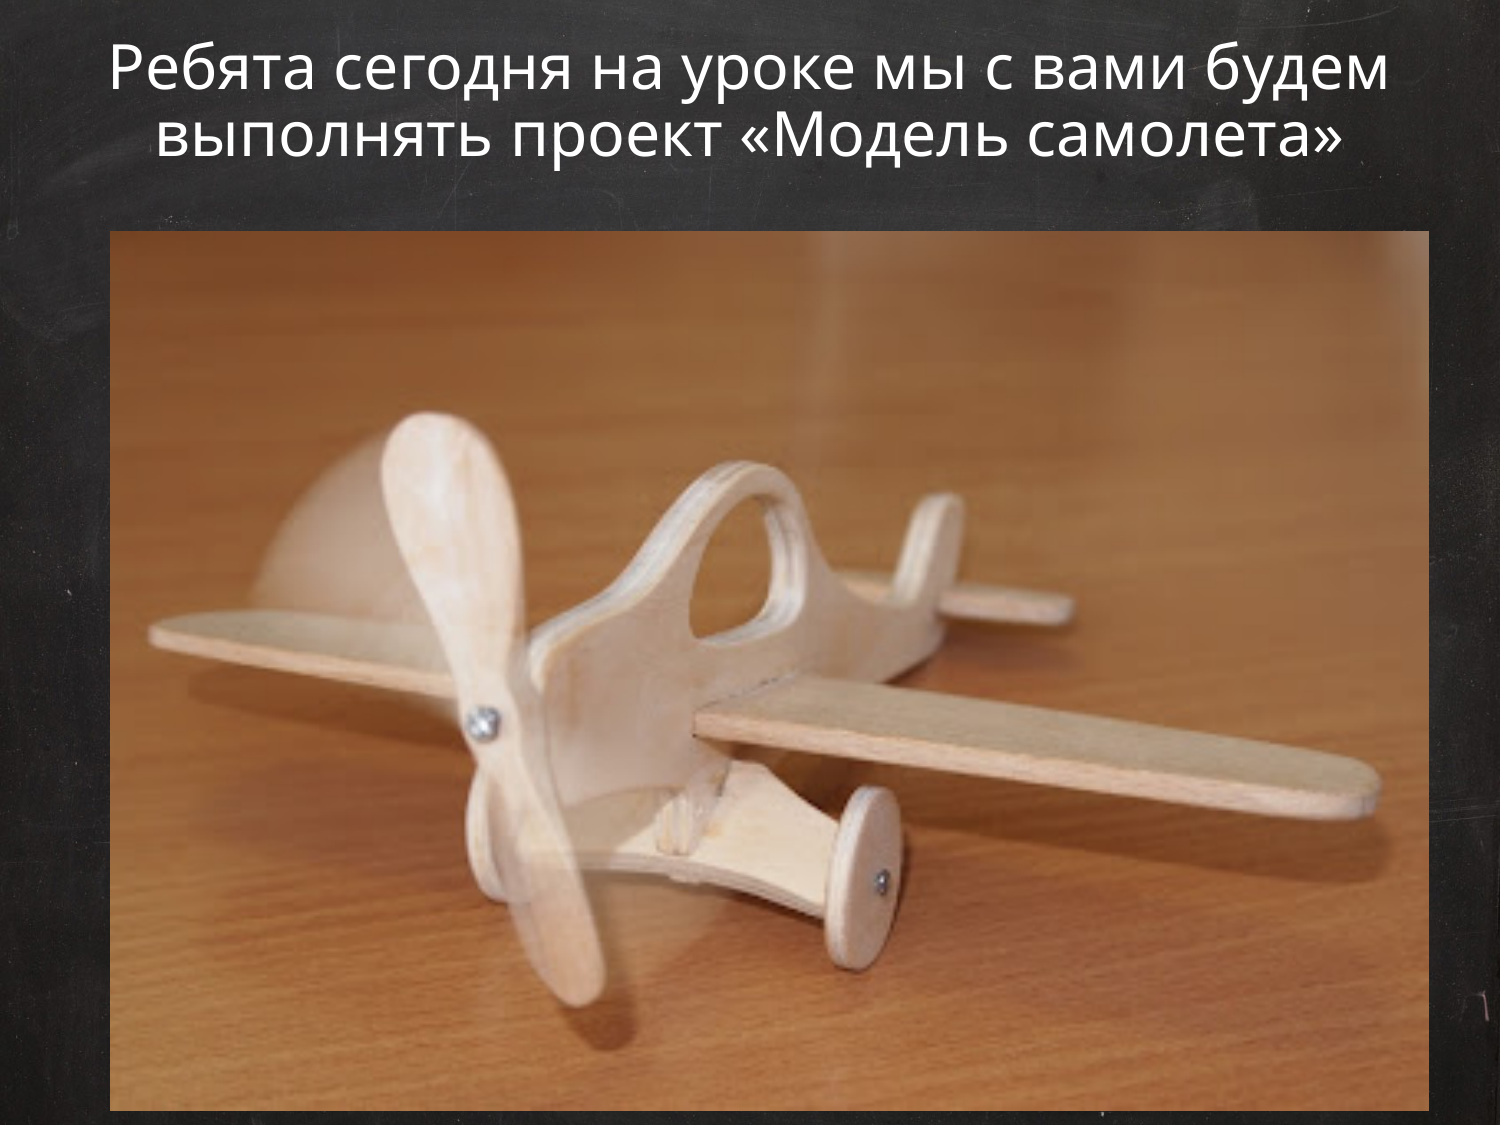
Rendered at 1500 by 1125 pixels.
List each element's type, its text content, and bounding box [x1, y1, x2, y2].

picture [0, 231, 1500, 1125]
title Ребята сегодня на уроке мы с вами будем выполнять проект «Модель самолета» [0, 0, 1500, 278]
